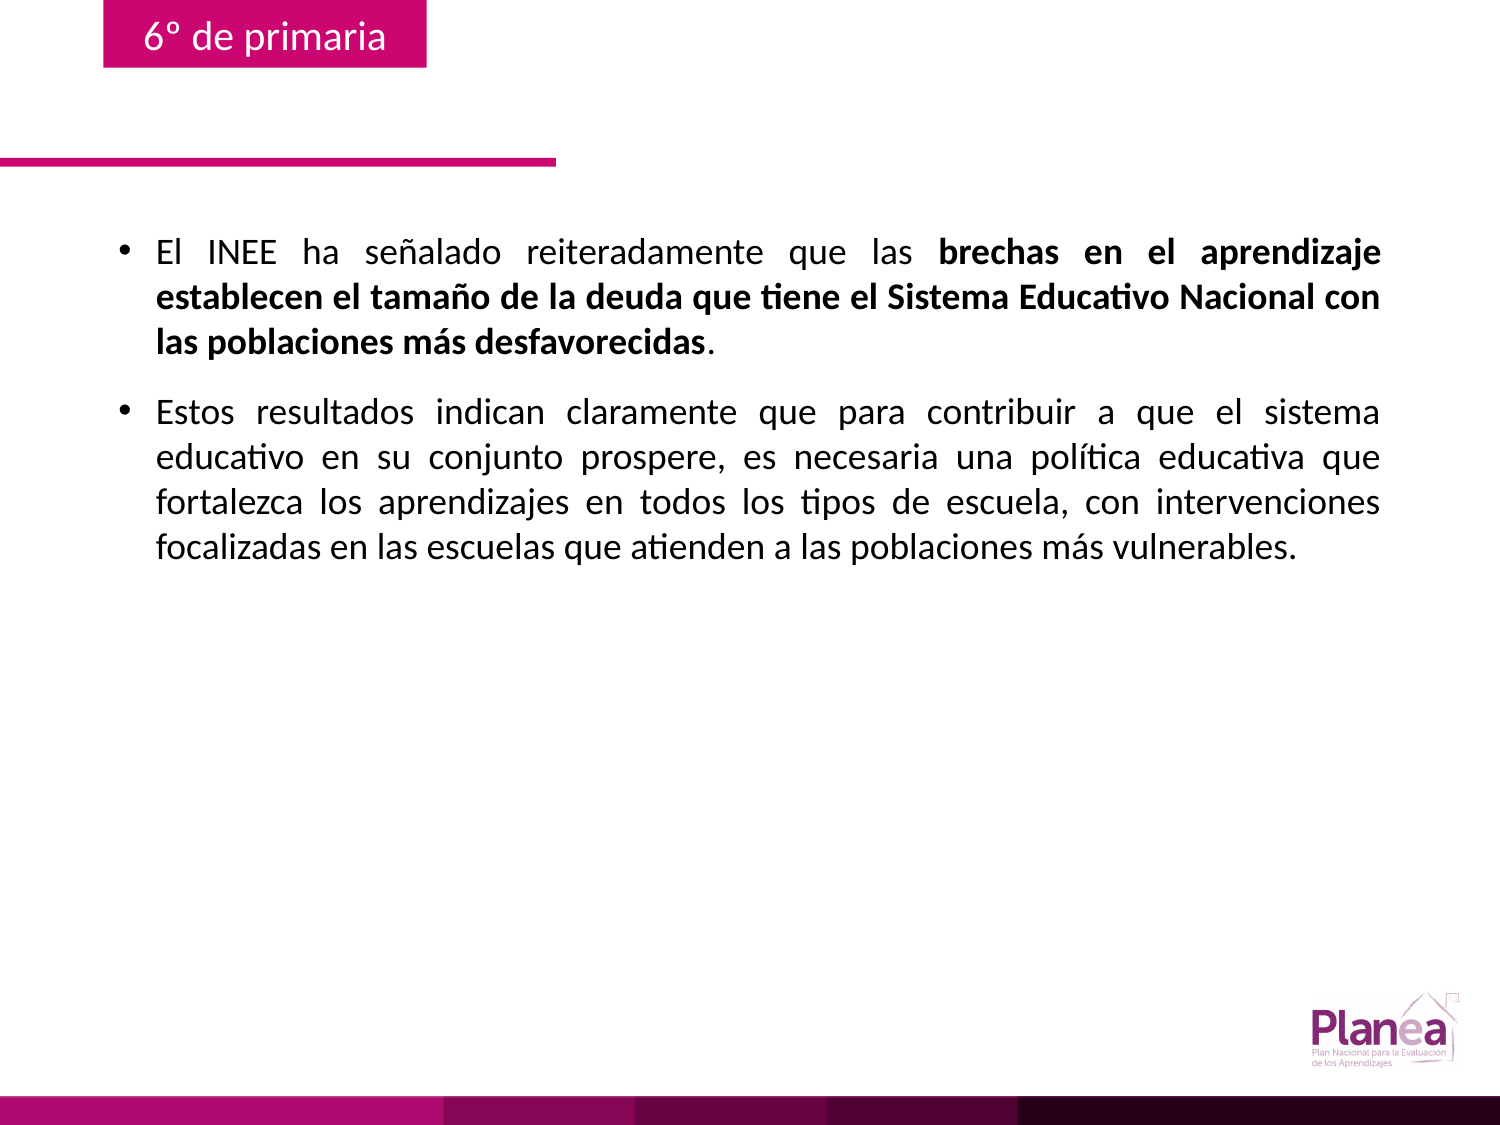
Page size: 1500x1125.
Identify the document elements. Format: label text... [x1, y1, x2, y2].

list El INEE ha señalado reiteradamente que las brechas en el aprendizaje establecen el tamaño de la deuda que tiene el Sistema Educativo Nacional con las poblaciones más desfavorecidas. Estos resultados indican claramente que para contribuir a que el sistema educativo en su conjunto prospere, es necesaria una política educativa que fortalezca los aprendizajes en todos los tipos de escuela, con intervenciones focalizadas en las escuelas que atienden a las poblaciones más vulnerables. [103, 219, 1398, 1071]
picture [0, 1096, 1500, 1125]
picture [1398, 991, 1462, 1068]
text_box [0, 157, 557, 168]
